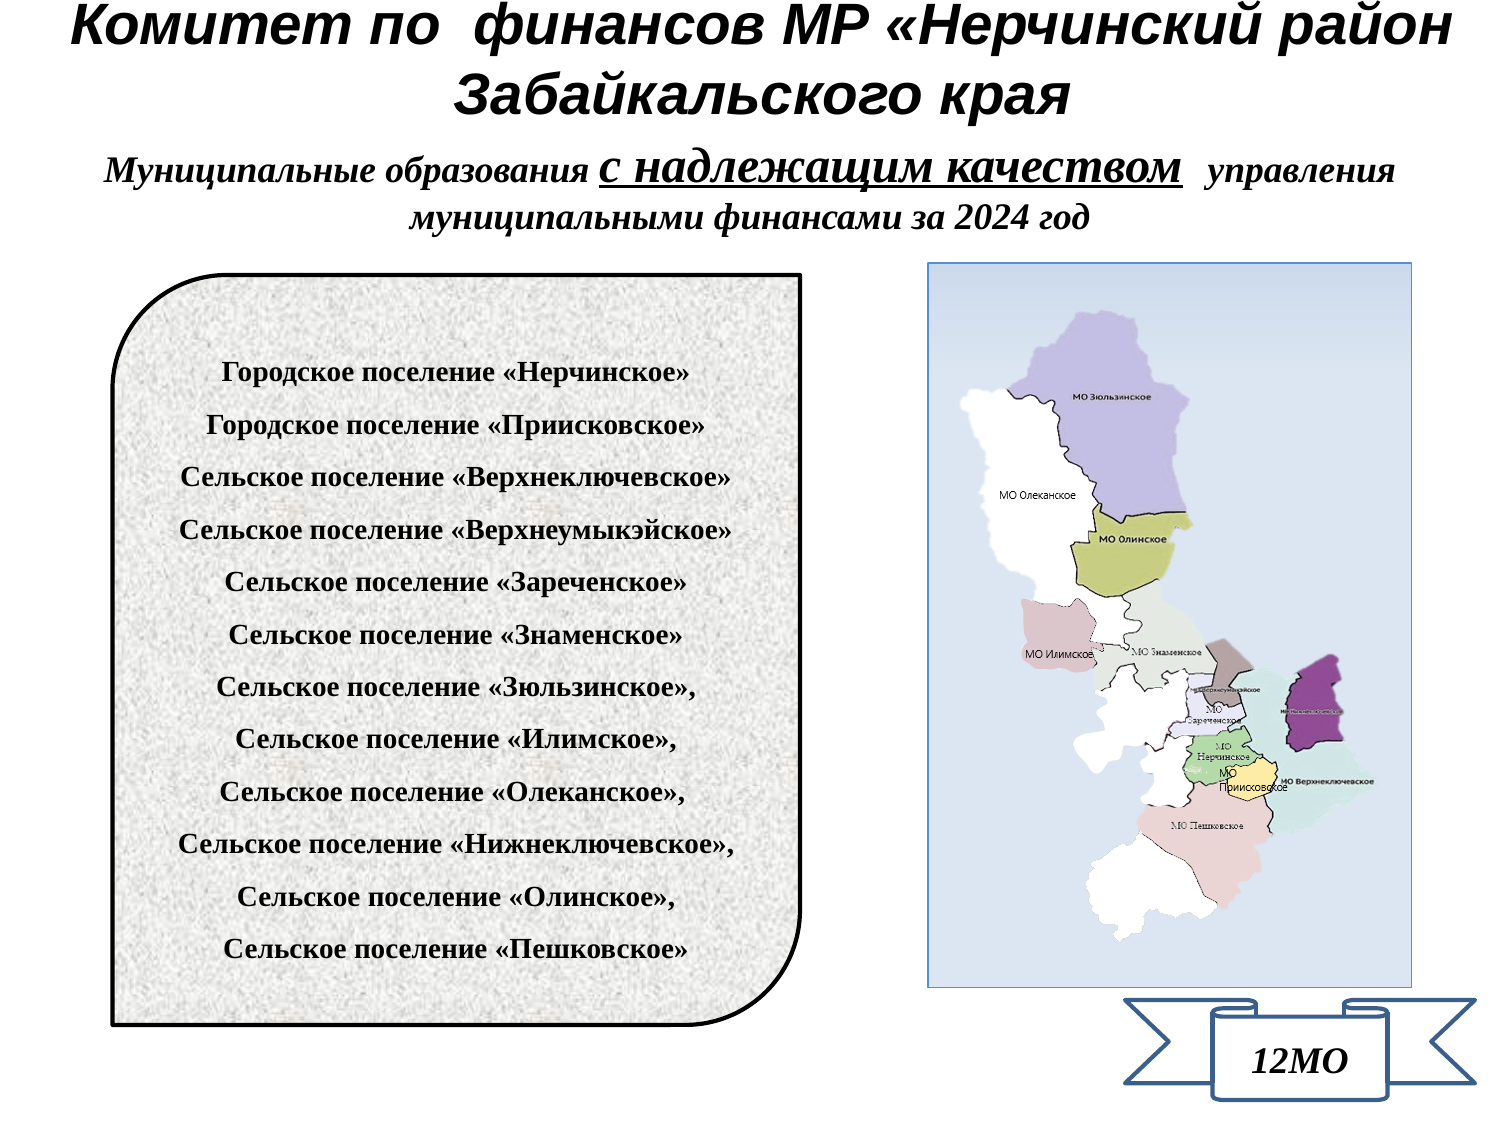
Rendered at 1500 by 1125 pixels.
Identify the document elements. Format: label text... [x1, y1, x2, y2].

text_box Муниципальные образования с надлежащим качеством управления муниципальными финансами за 2024 год [24, 124, 1475, 245]
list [926, 262, 1412, 988]
text_box Комитет по финансов МР «Нерчинский район Забайкальского края [0, 0, 1500, 150]
text_box 12МО [1123, 997, 1477, 1103]
text_box Городское поселение «Нерчинское» Городское поселение «Приисковское» Сельское поселение «Верхнеключевское» Сельское поселение «Верхнеумыкэйское» Сельское поселение «Зареченское» Сельское поселение «Знаменское» Сельское поселение «Зюльзинское», Сельское поселение «Илимское», Сельское поселение «Олеканское», Сельское поселение «Нижнеключевское», Сельское поселение «Олинское», Сельское поселение «Пешковское» [110, 272, 803, 1028]
